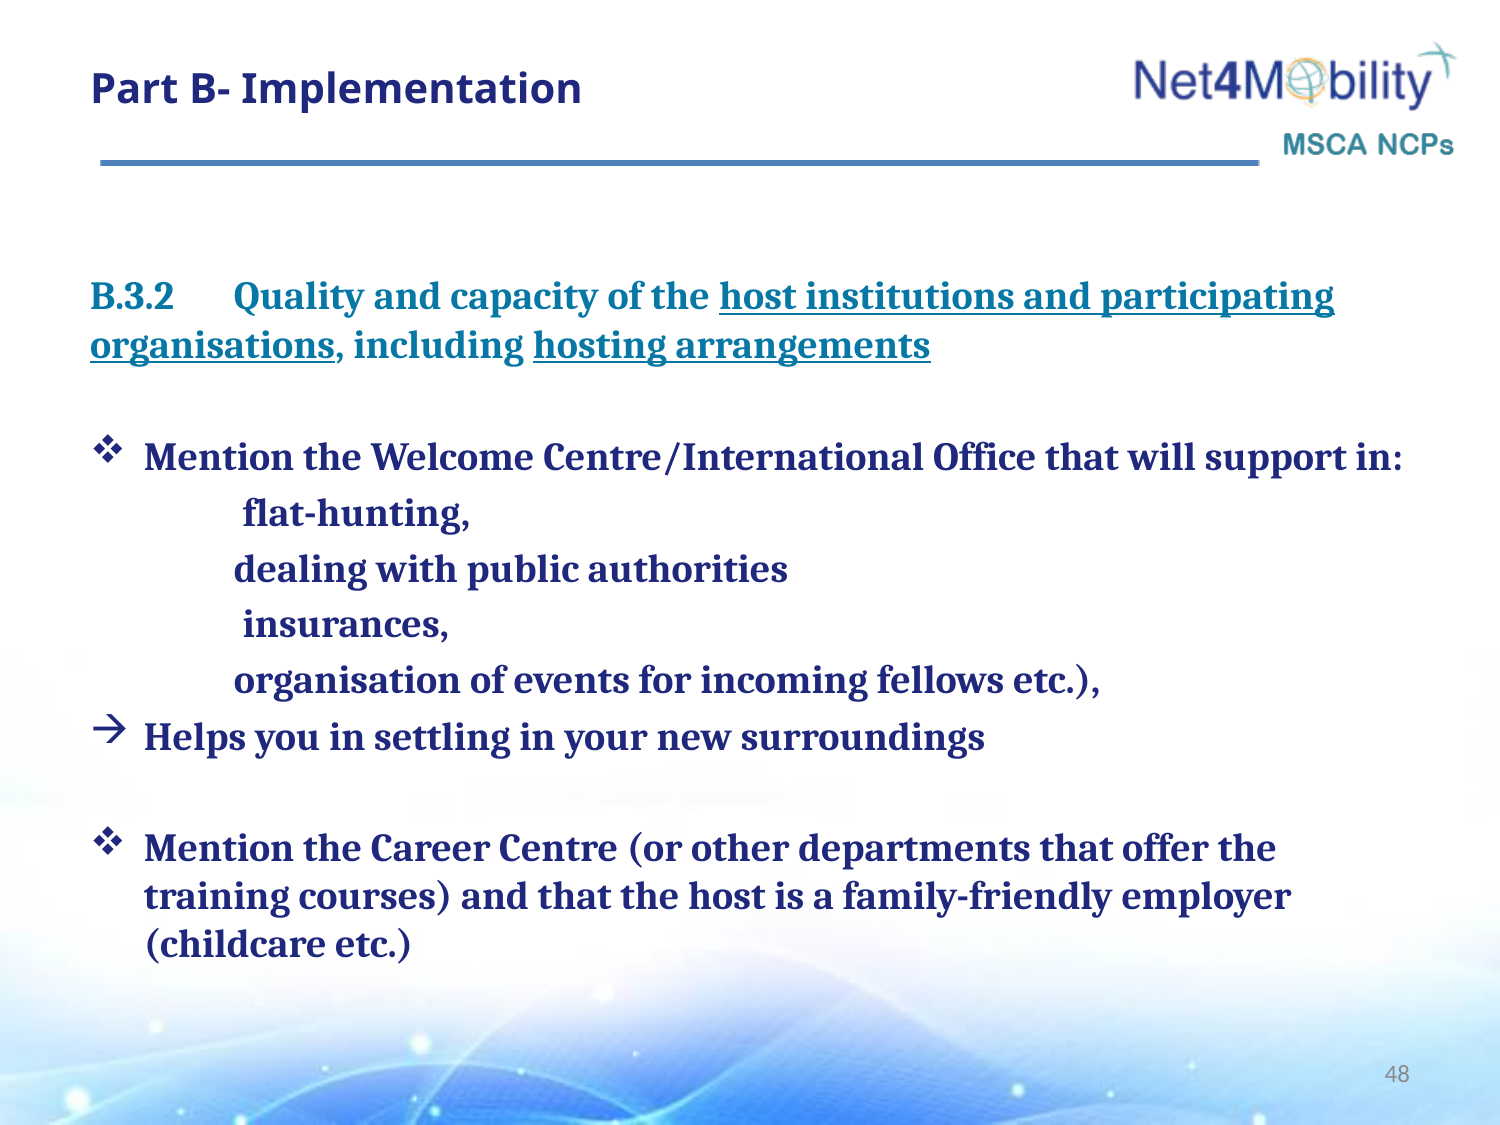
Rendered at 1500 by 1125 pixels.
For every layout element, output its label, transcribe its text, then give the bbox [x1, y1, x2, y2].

list B.3.2 Quality and capacity of the host institutions and participating organisations, including hosting arrangements Mention the Welcome Centre/International Office that will support in: flat-hunting, dealing with public authorities insurances, organisation of events for incoming fellows etc.), Helps you in settling in your new surroundings Mention the Career Centre (or other departments that offer the training courses) and that the host is a family-friendly employer (childcare etc.) [75, 262, 1425, 1005]
picture [0, 0, 1500, 1125]
slide_number 48 [1074, 1042, 1425, 1103]
title Part B- Implementation [75, 30, 1093, 144]
